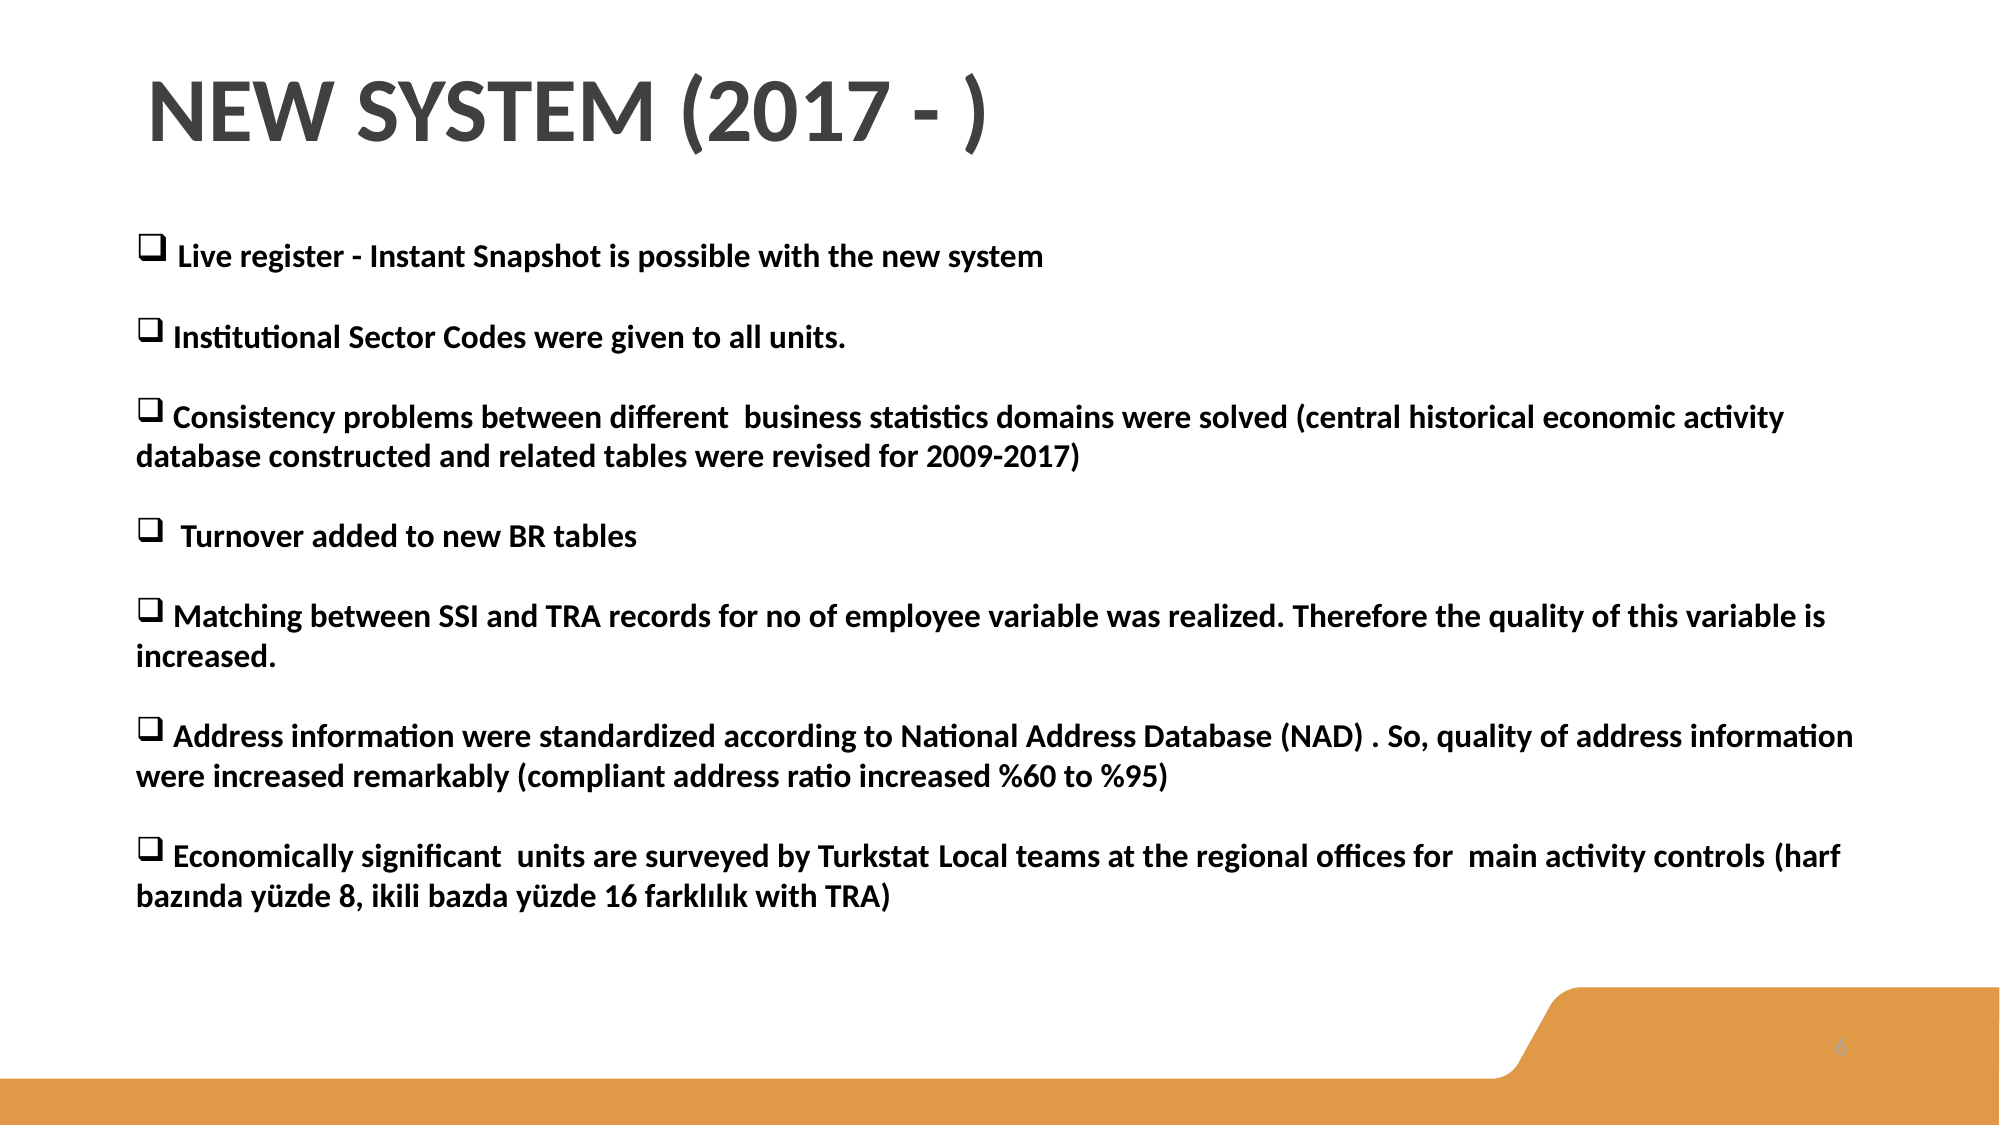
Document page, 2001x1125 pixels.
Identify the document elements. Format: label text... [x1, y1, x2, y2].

title new system (2017 - ) [132, 35, 1858, 188]
text_box Live register - Instant Snapshot is possible with the new system Institutional Sector Codes were given to all units. Consistency problems between different business statistics domains were solved (central historical economic activity database constructed and related tables were revised for 2009-2017) Turnover added to new BR tables Matching between SSI and TRA records for no of employee variable was realized. Therefore the quality of this variable is increased. Address information were standardized according to National Address Database (NAD) . So, quality of address information were increased remarkably (compliant address ratio increased %60 to %95) Economically significant units are surveyed by Turkstat Local teams at the regional offices for main activity controls (harf bazında yüzde 8, ikili bazda yüzde 16 farklılık with TRA) [121, 222, 1926, 967]
slide_number 6 [1412, 1015, 1863, 1076]
